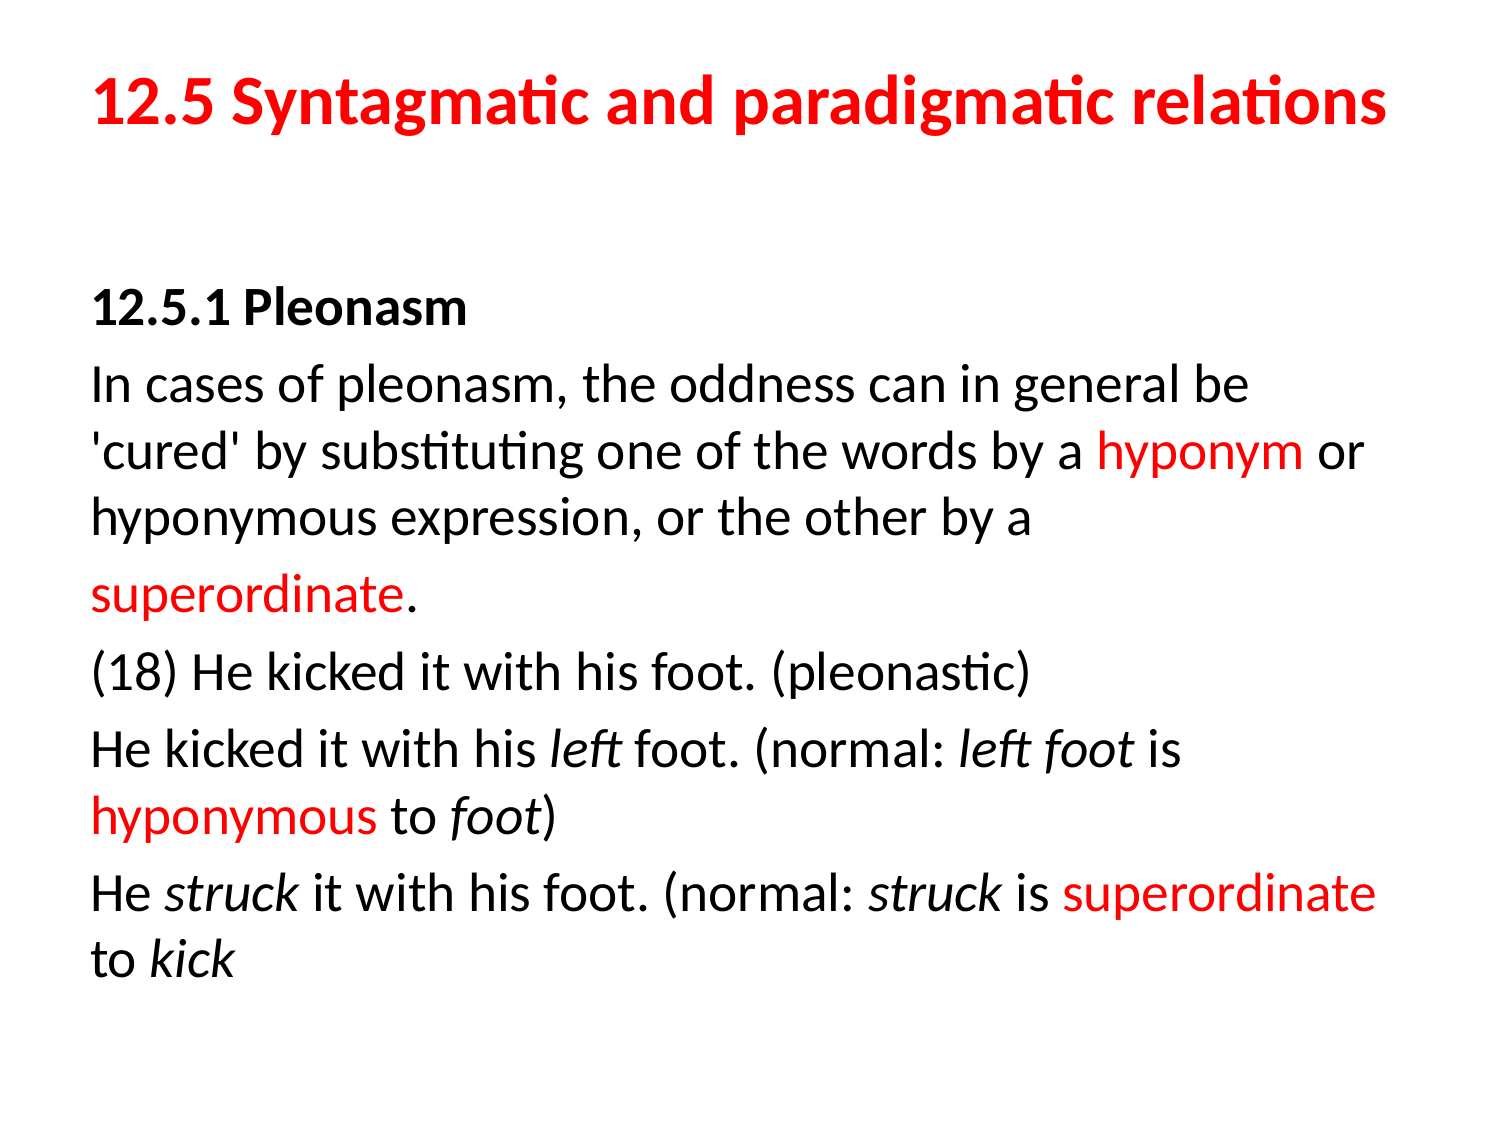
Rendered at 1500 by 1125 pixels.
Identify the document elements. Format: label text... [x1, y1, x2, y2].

title 12.5 Syntagmatic and paradigmatic relations [75, 45, 1425, 233]
list 12.5.1 Pleonasm In cases of pleonasm, the oddness can in general be 'cured' by substituting one of the words by a hyponym or hyponymous expression, or the other by a superordinate. (18) He kicked it with his foot. (pleonastic) He kicked it with his left foot. (normal: left foot is hyponymous to foot) He struck it with his foot. (normal: struck is superordinate to kick [75, 262, 1425, 1005]
